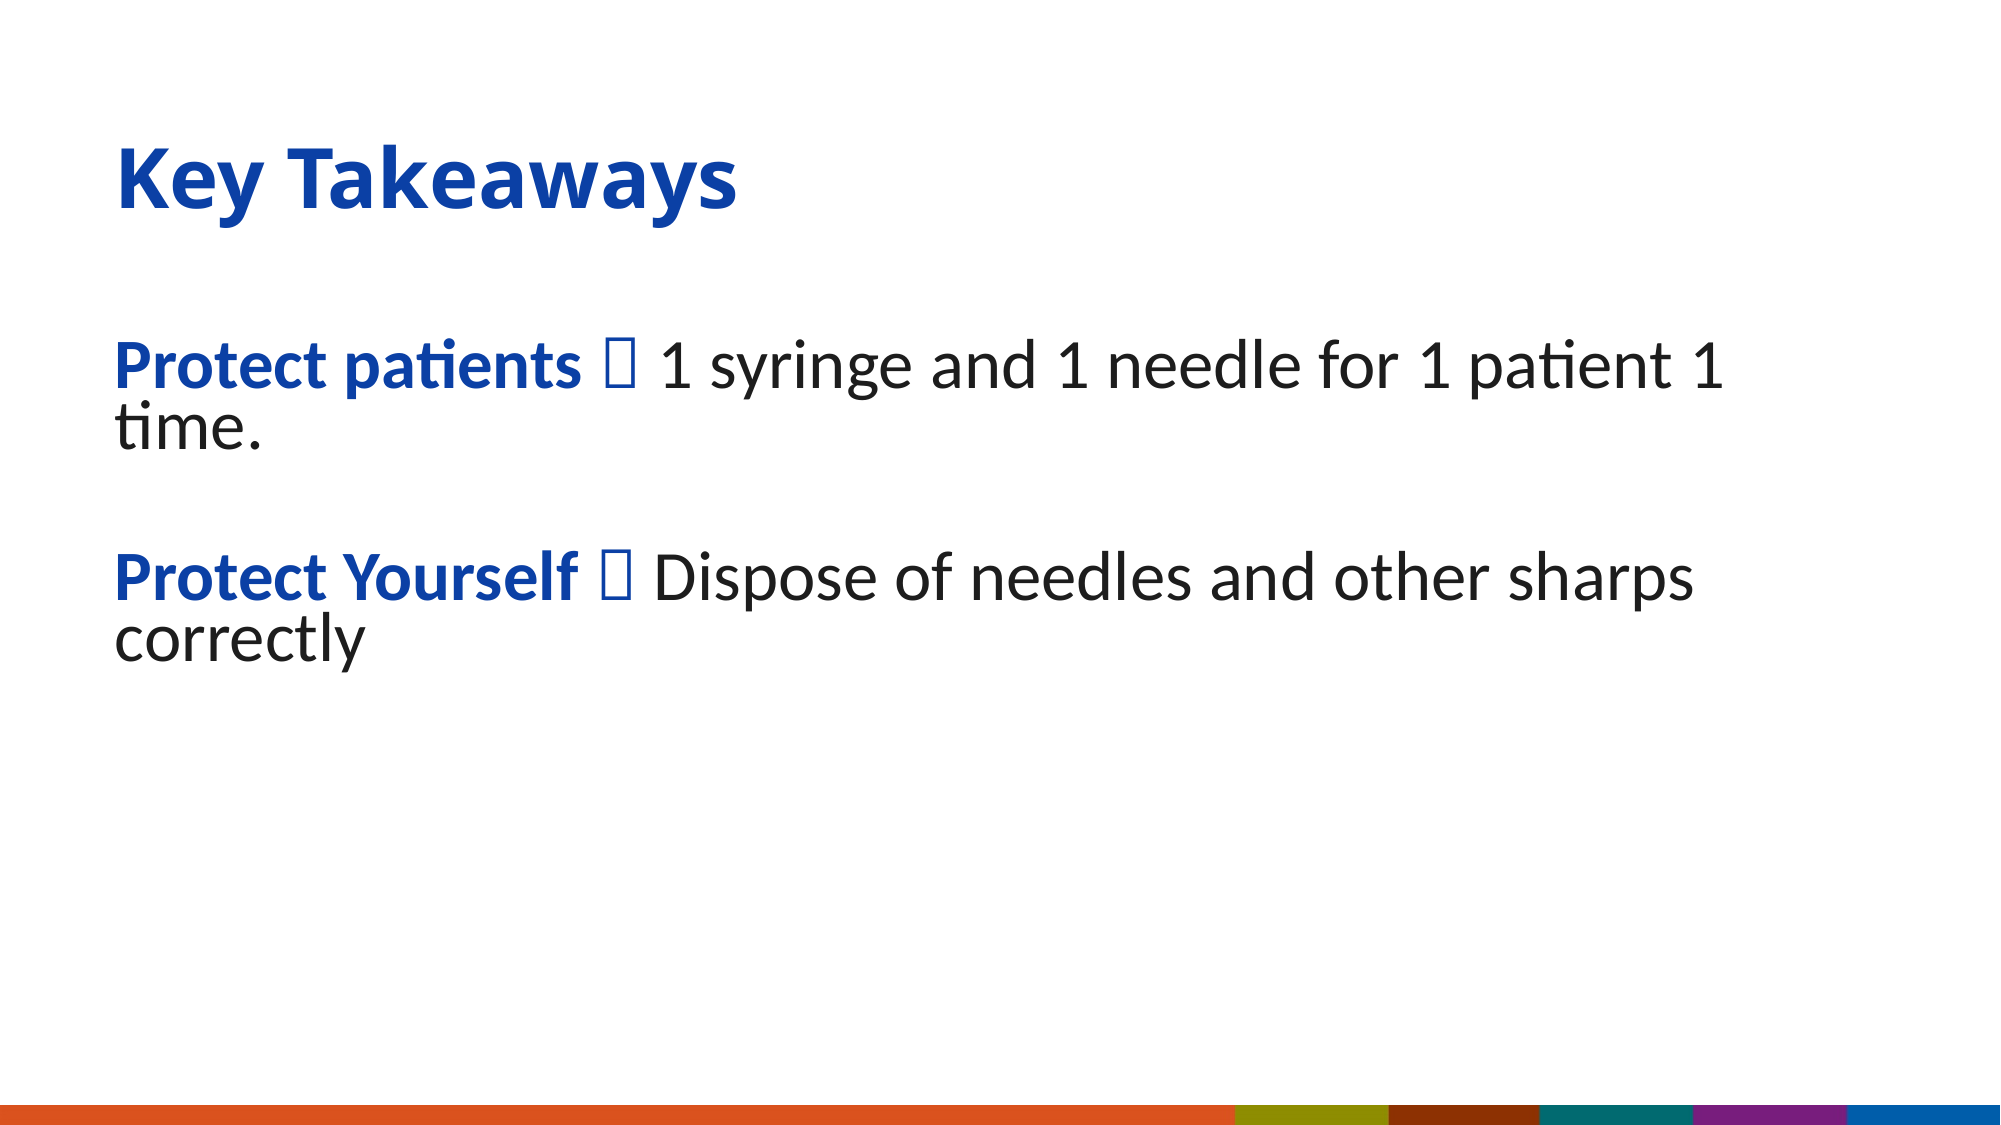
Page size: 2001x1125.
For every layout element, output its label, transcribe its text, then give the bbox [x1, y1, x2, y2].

picture [0, 1105, 2000, 1125]
list Protect patients  1 syringe and 1 needle for 1 patient 1 time. Protect Yourself  Dispose of needles and other sharps correctly [99, 258, 1900, 944]
title Key Takeaways [99, 45, 1900, 233]
